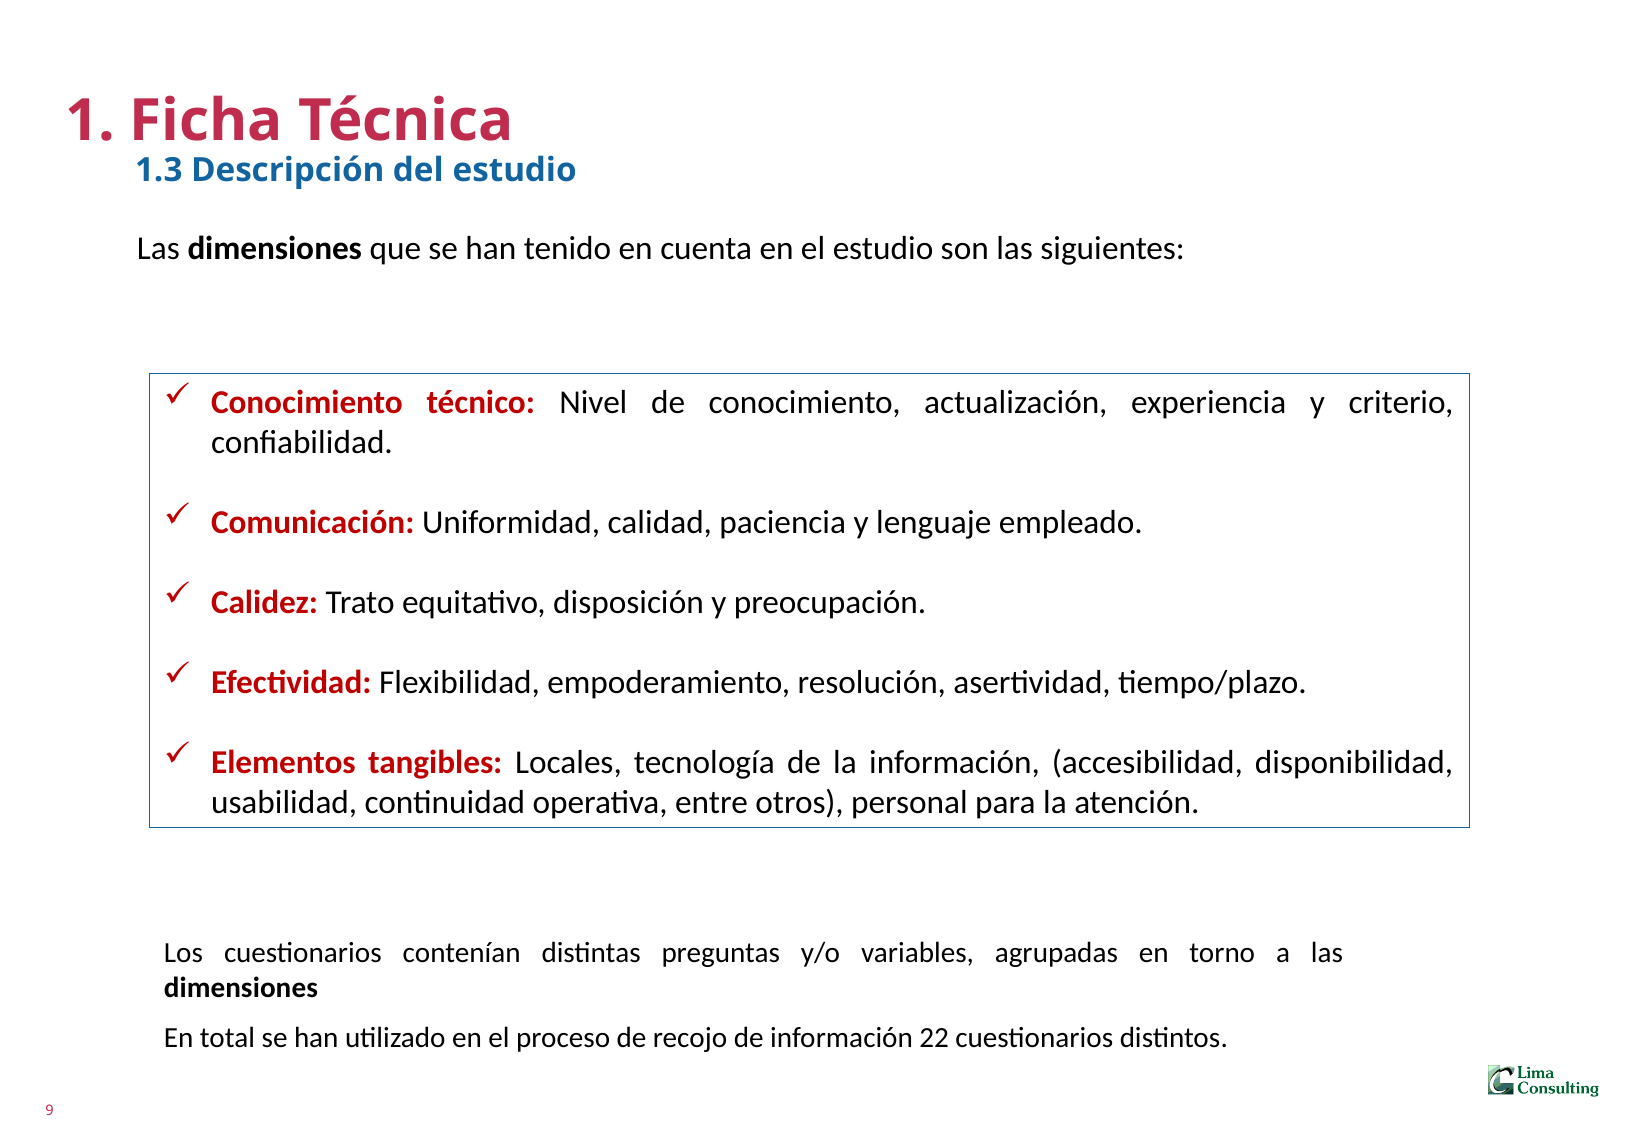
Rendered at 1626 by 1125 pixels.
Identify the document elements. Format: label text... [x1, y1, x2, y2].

text_box Los cuestionarios contenían distintas preguntas y/o variables, agrupadas en torno a las dimensiones En total se han utilizado en el proceso de recojo de información 22 cuestionarios distintos. [149, 926, 1359, 1061]
picture [1488, 1065, 1599, 1097]
title 1. Ficha Técnica 1.3 Descripción del estudio [50, 59, 1599, 219]
text_box Las dimensiones que se han tenido en cuenta en el estudio son las siguientes: [122, 218, 1497, 274]
text_box Conocimiento técnico: Nivel de conocimiento, actualización, experiencia y criterio, confiabilidad. Comunicación: Uniformidad, calidad, paciencia y lenguaje empleado. Calidez: Trato equitativo, disposición y preocupación. Efectividad: Flexibilidad, empoderamiento, resolución, asertividad, tiempo/plazo. Elementos tangibles: Locales, tecnología de la información, (accesibilidad, disponibilidad, usabilidad, continuidad operativa, entre otros), personal para la atención. [149, 373, 1470, 828]
